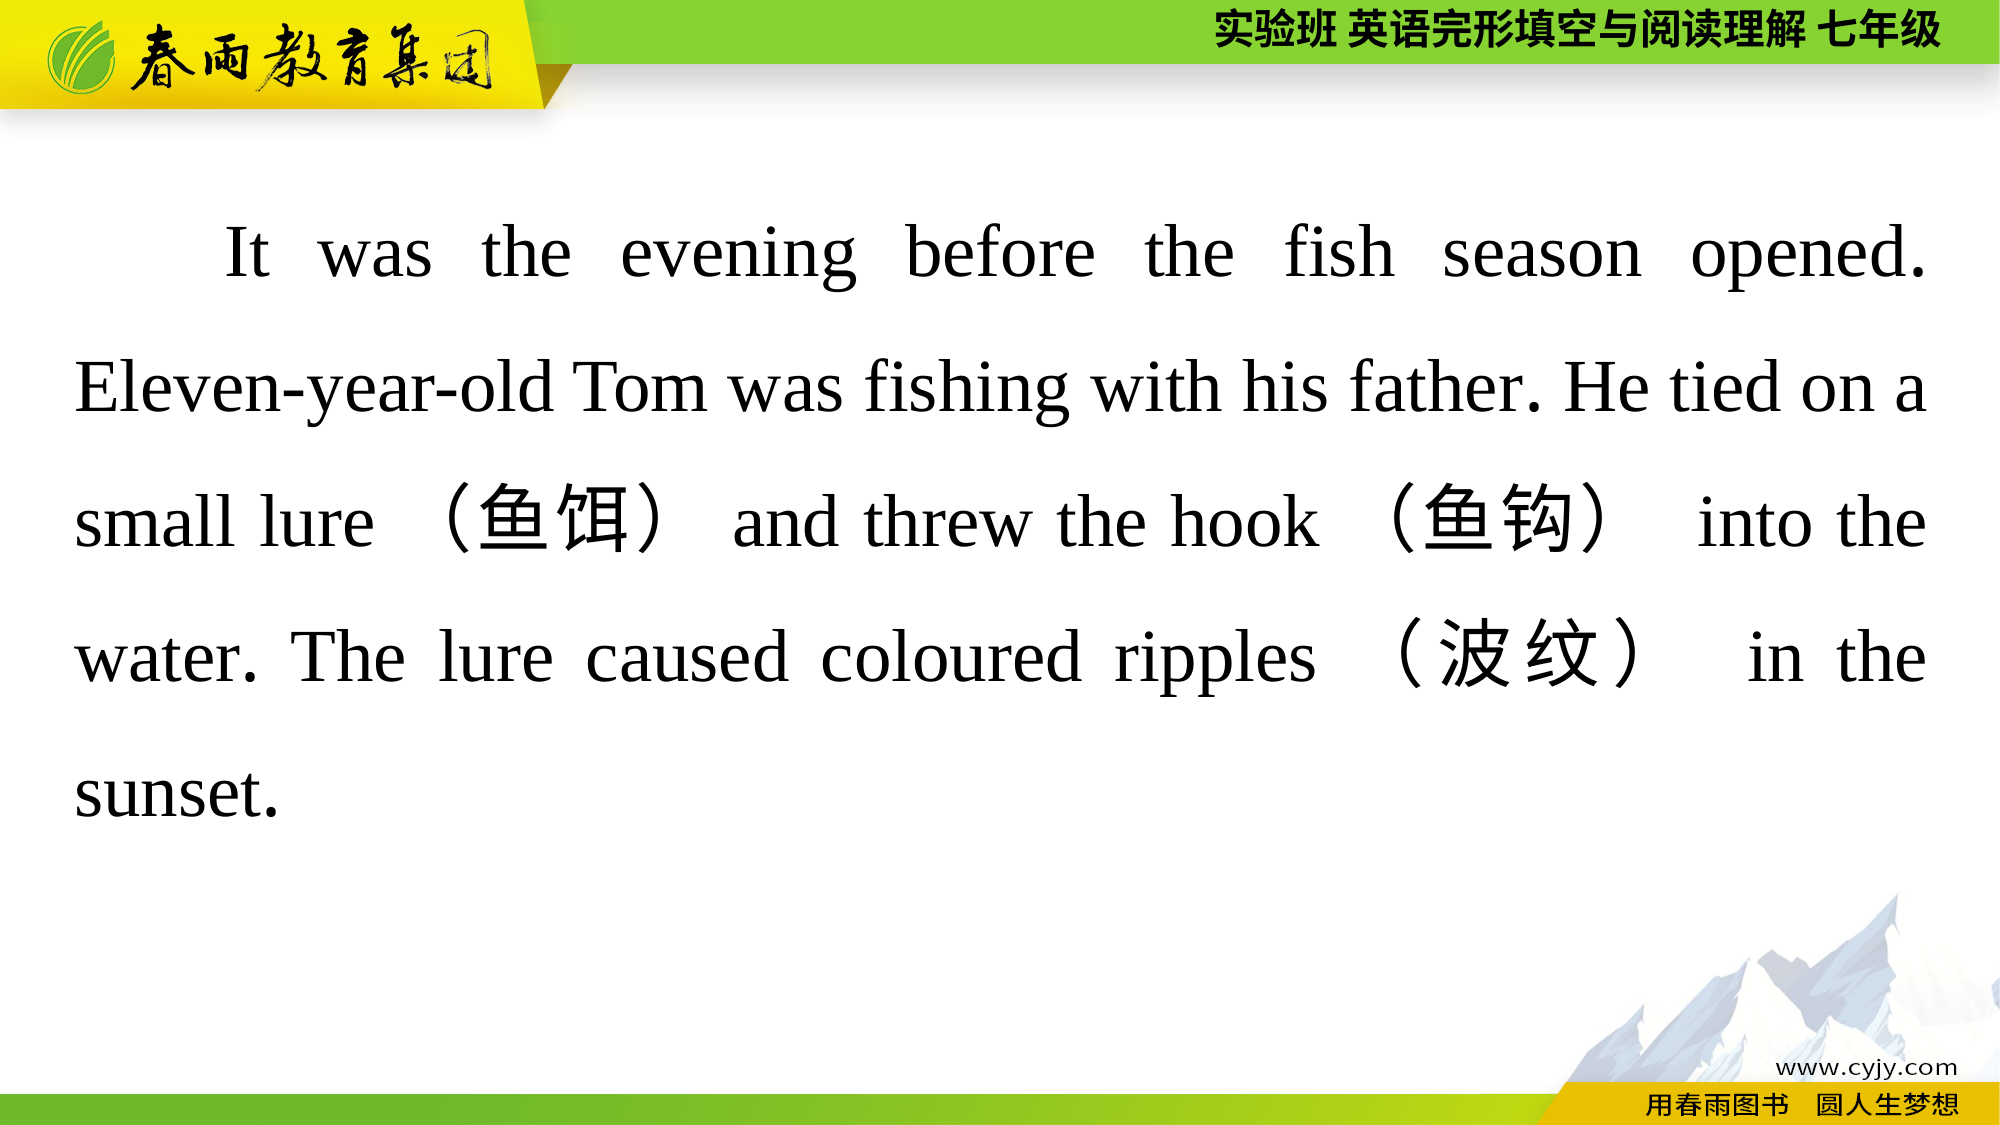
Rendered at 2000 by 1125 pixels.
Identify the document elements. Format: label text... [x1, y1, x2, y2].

list It was the evening before the fish season opened. Eleven-year-old Tom was fishing with his father. He tied on a small lure（鱼饵）and threw the hook（鱼钩） into the water. The lure caused coloured ripples（波纹） in the sunset. [59, 149, 1944, 829]
picture [0, 0, 2000, 1125]
